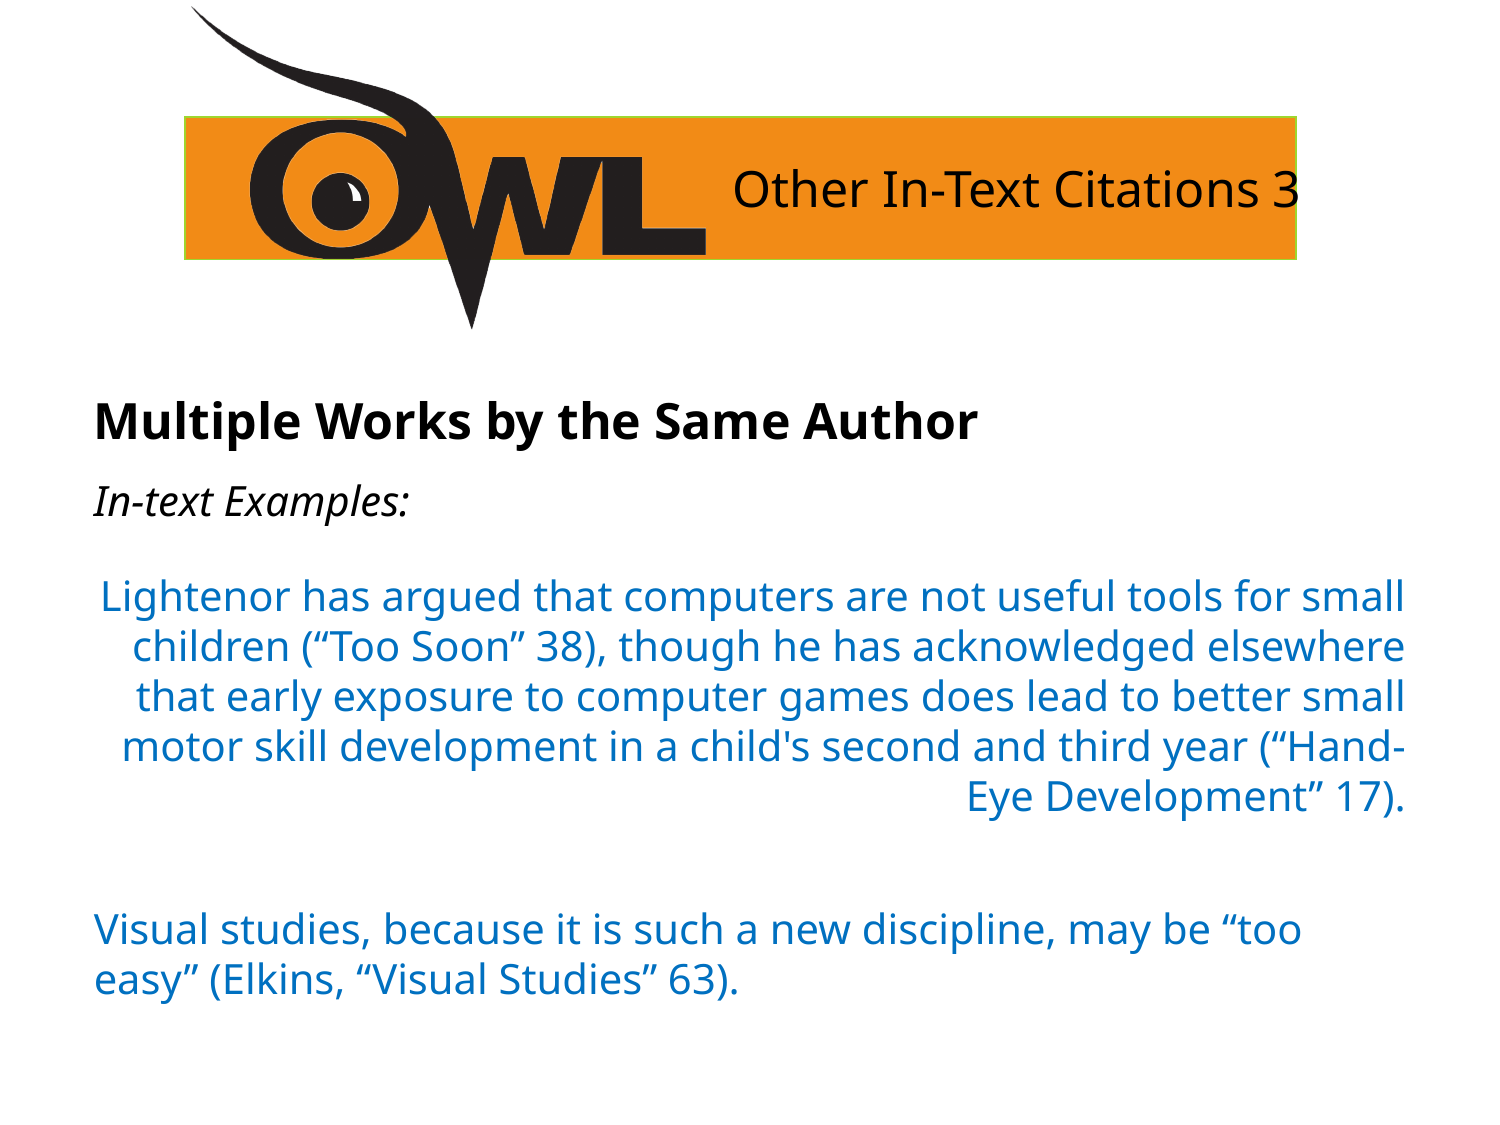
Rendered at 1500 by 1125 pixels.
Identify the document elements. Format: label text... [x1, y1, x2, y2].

text_box Multiple Works by the Same Author In-text Examples: Lightenor has argued that computers are not useful tools for small children (“Too Soon” 38), though he has acknowledged elsewhere that early exposure to computer games does lead to better small motor skill development in a child's second and third year (“Hand-Eye Development” 17). Visual studies, because it is such a new discipline, may be “too easy” (Elkins, “Visual Studies” 63). [78, 352, 1421, 1018]
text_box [184, 0, 1360, 332]
